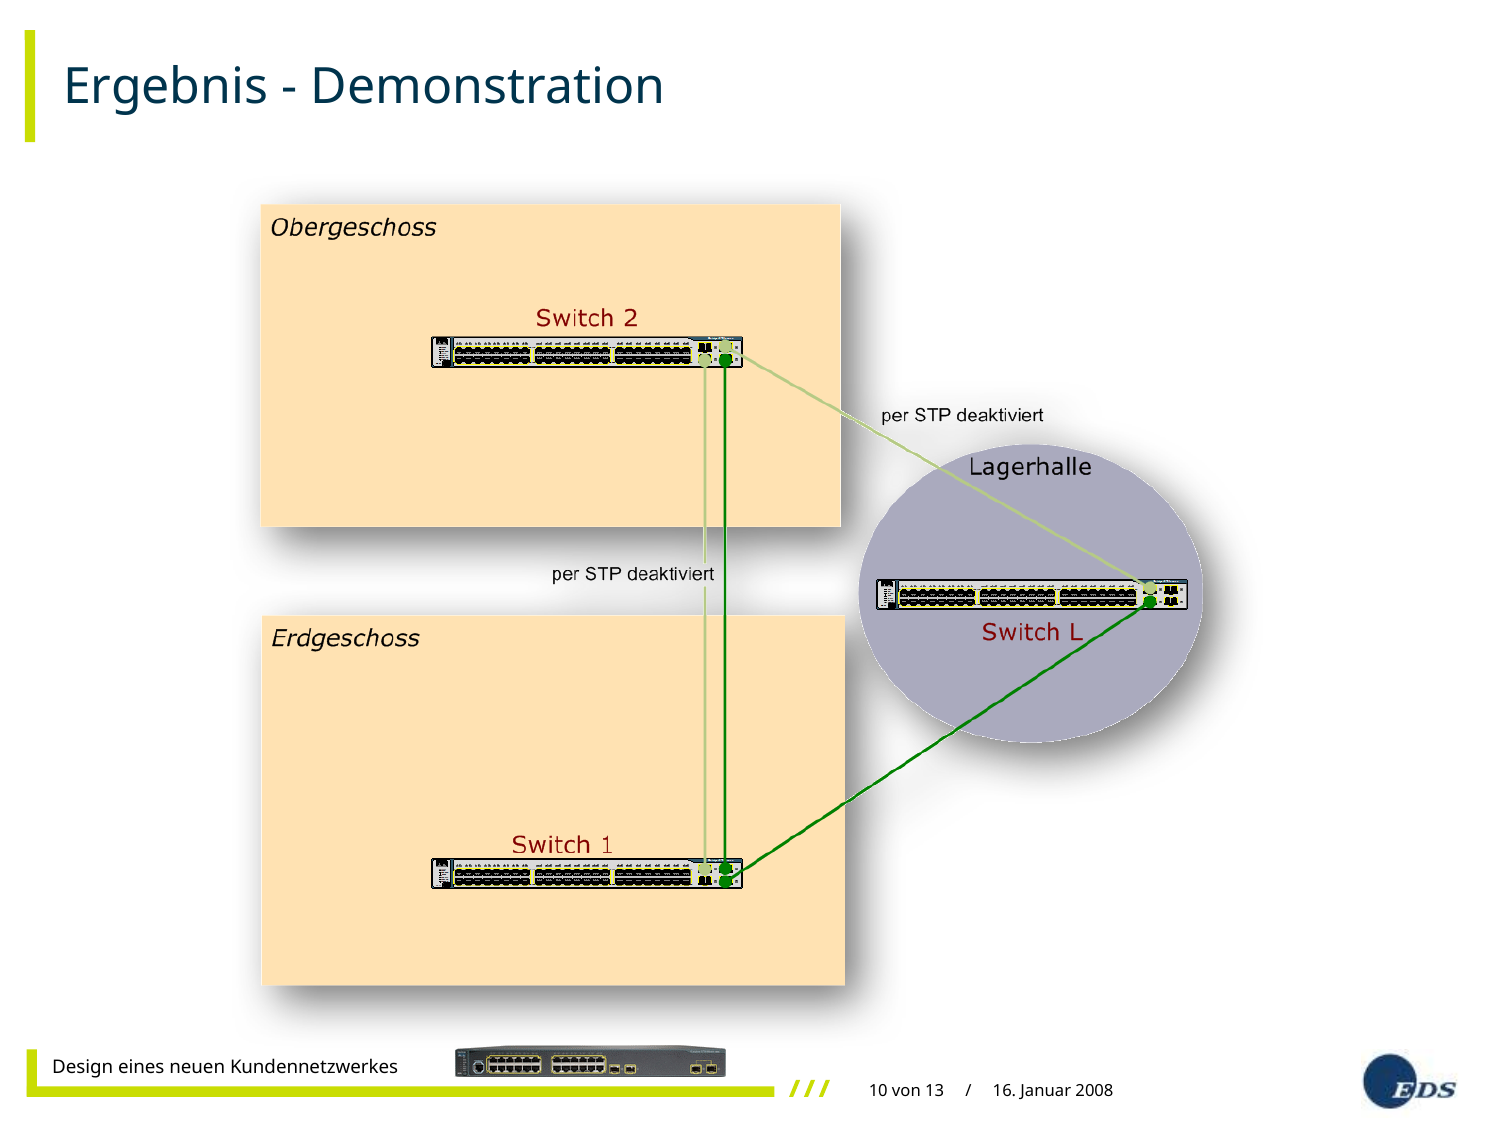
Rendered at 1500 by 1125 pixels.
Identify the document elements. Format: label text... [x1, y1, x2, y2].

picture [454, 1045, 726, 1077]
picture [1361, 1049, 1462, 1118]
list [259, 169, 1204, 1019]
title Ergebnis - Demonstration [47, 29, 1438, 143]
